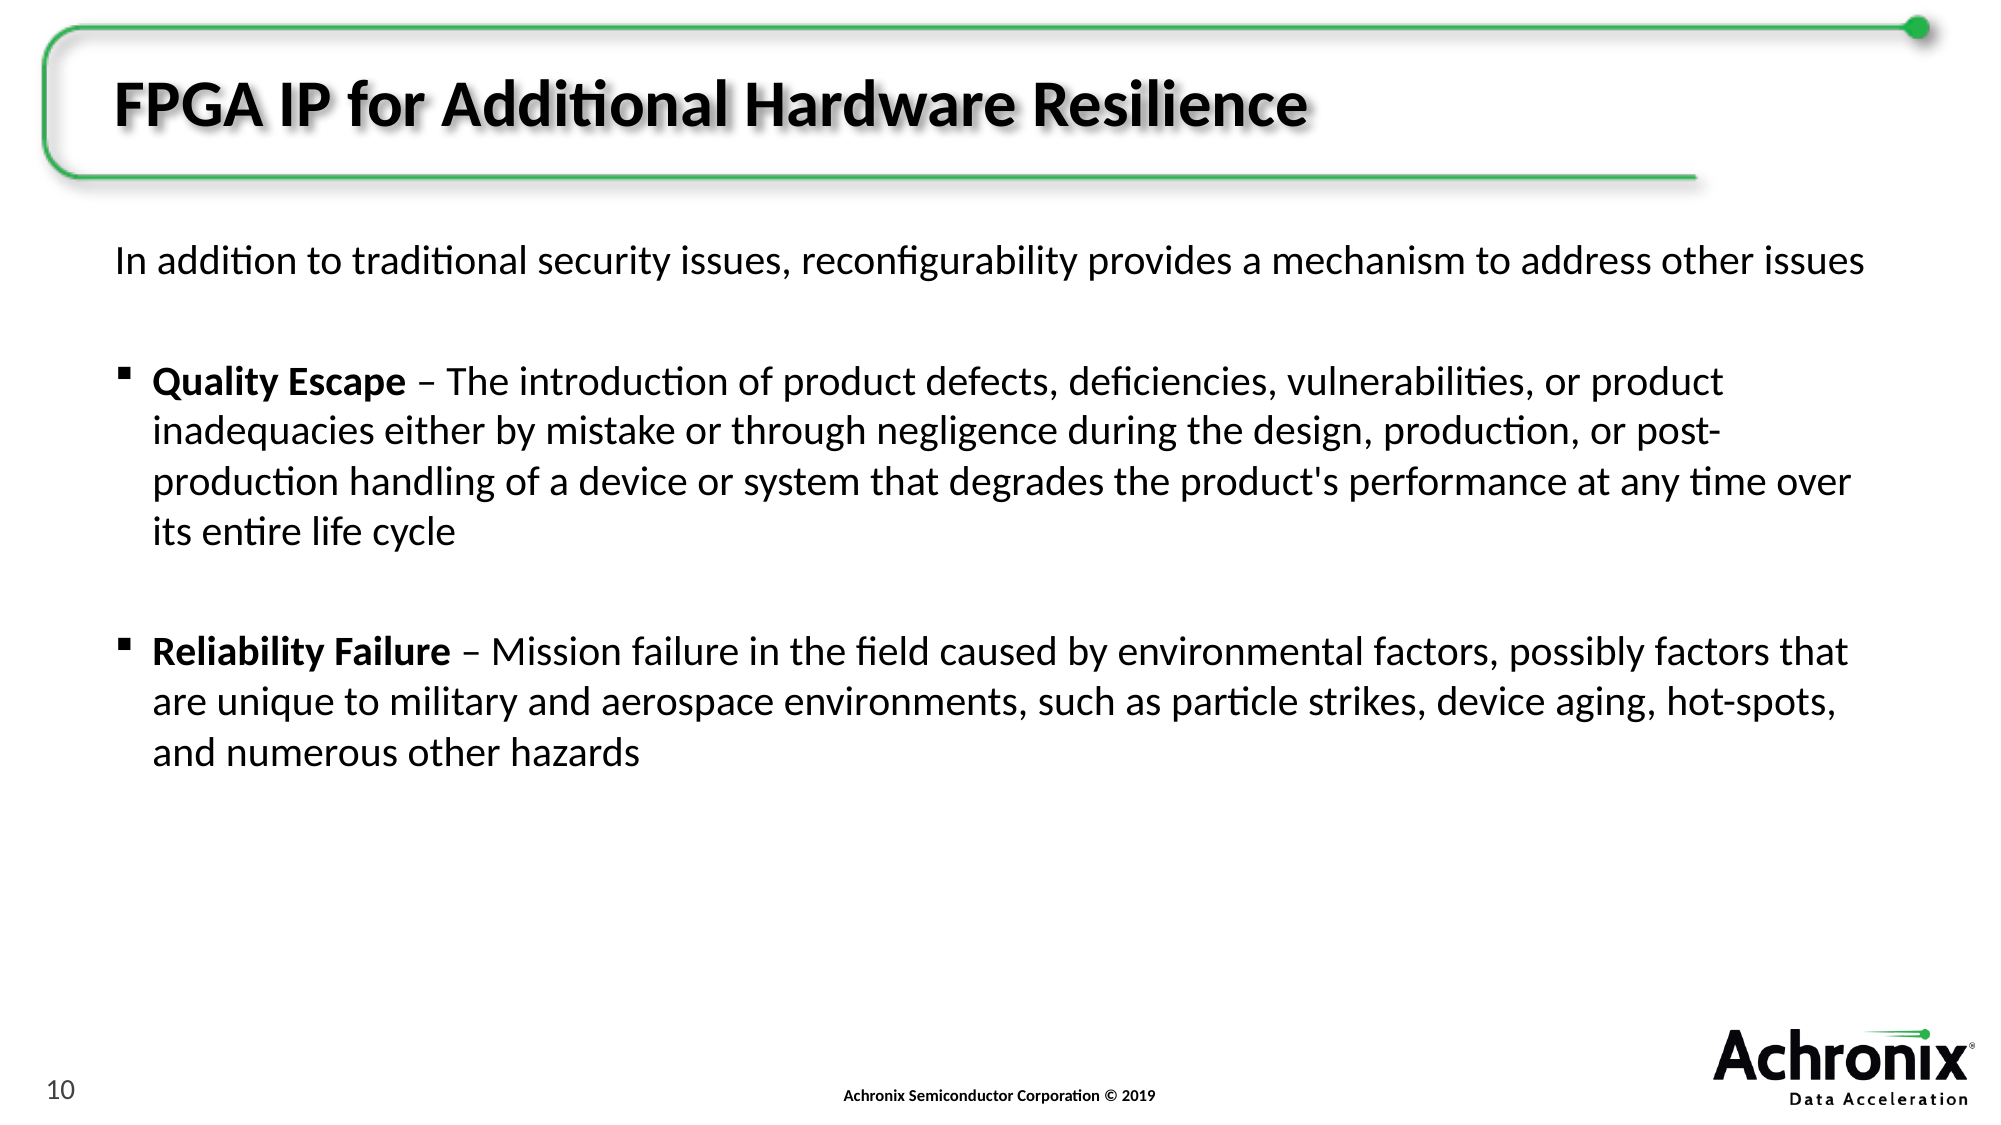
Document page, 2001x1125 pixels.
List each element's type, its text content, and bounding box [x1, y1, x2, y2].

title FPGA IP for Additional Hardware Resilience [99, 29, 1900, 180]
list In addition to traditional security issues, reconfigurability provides a mechanism to address other issues Quality Escape – The introduction of product defects, deficiencies, vulnerabilities, or product inadequacies either by mistake or through negligence during the design, production, or post-production handling of a device or system that degrades the product's performance at any time over its entire life cycle Reliability Failure – Mission failure in the field caused by environmental factors, possibly factors that are unique to military and aerospace environments, such as particle strikes, device aging, hot-spots, and numerous other hazards [99, 224, 1900, 1020]
picture [1713, 1029, 1975, 1105]
picture [26, 2, 1963, 213]
slide_number 10 [0, 1053, 90, 1113]
